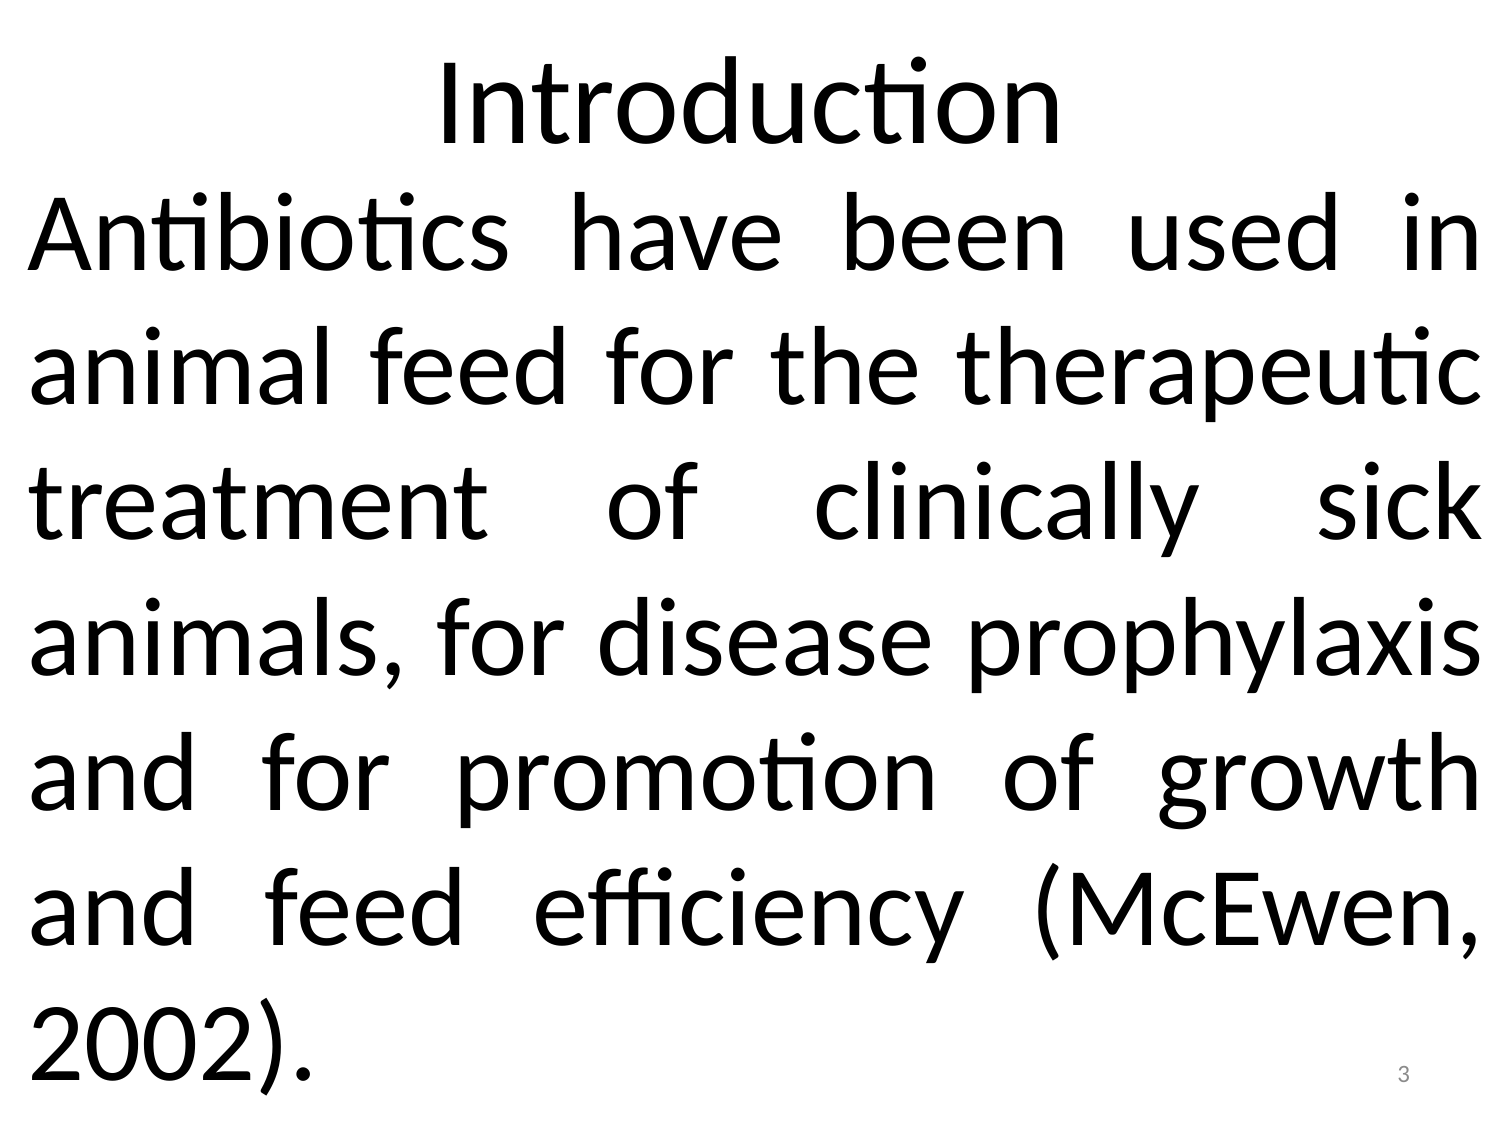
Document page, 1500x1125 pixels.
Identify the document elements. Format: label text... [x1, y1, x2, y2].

slide_number 3 [1074, 1042, 1425, 1103]
list Antibiotics have been used in animal feed for the therapeutic treatment of clinically sick animals, for disease prophylaxis and for promotion of growth and feed efficiency (McEwen, 2002). [12, 149, 1500, 1100]
title Introduction [75, 0, 1425, 149]
